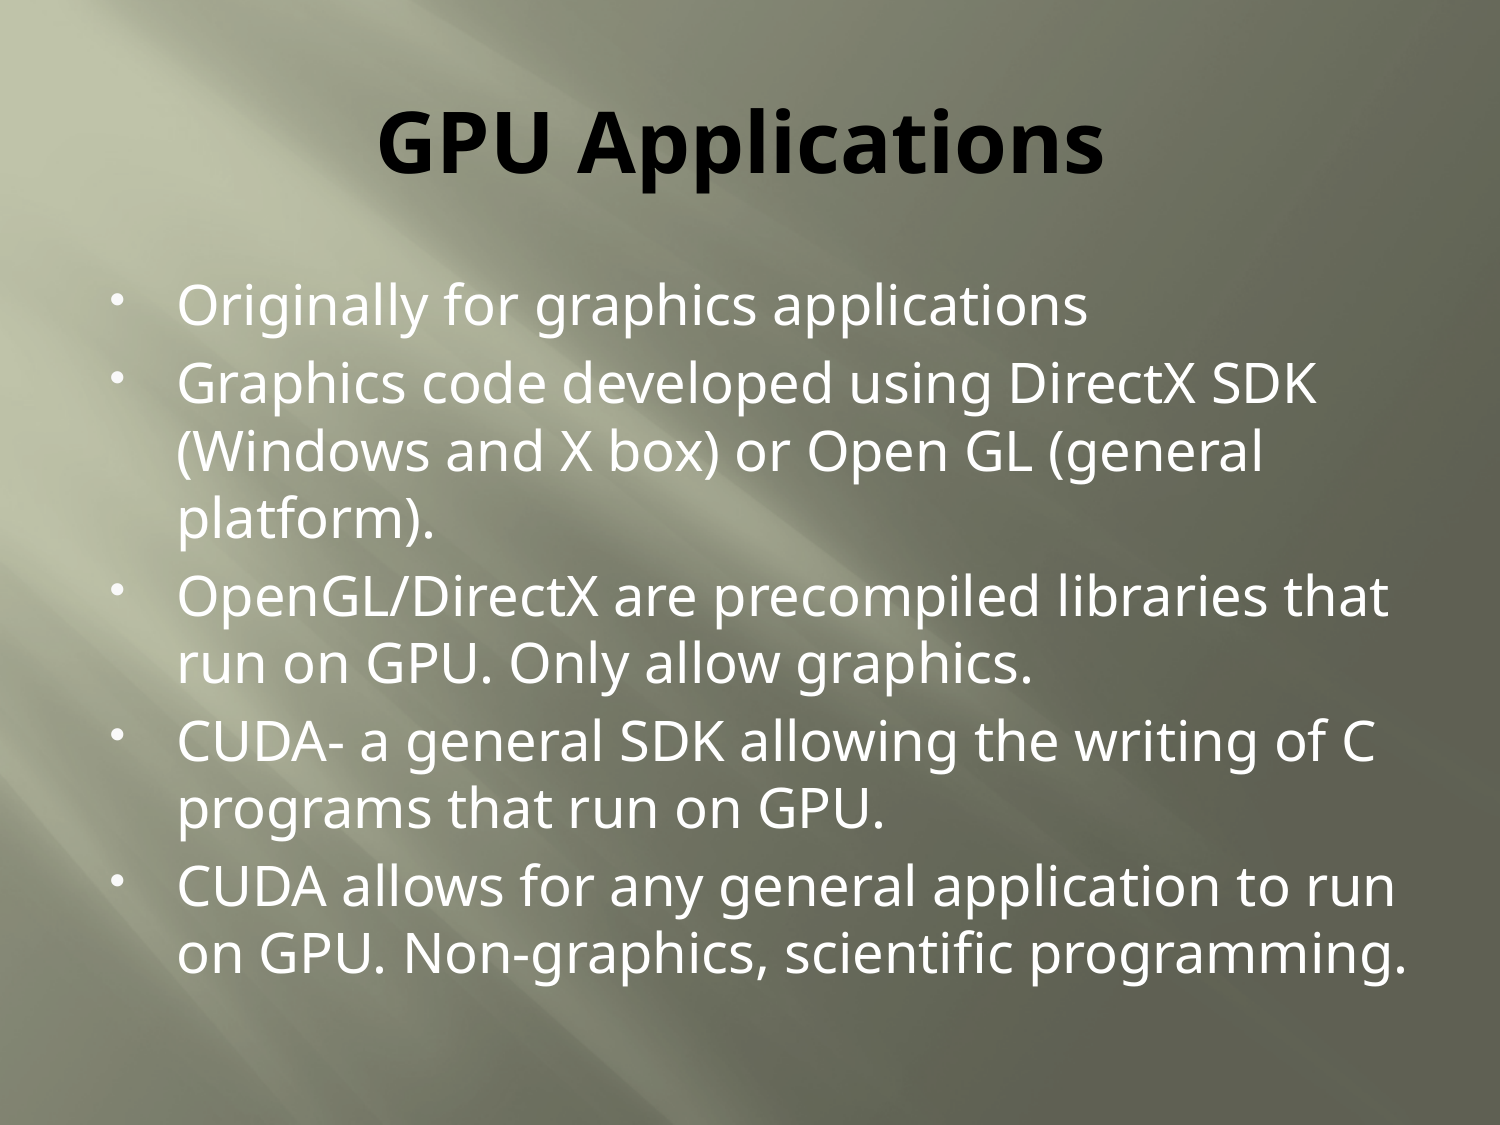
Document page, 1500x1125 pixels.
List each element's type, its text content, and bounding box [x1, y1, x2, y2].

list Originally for graphics applications Graphics code developed using DirectX SDK (Windows and X box) or Open GL (general platform). OpenGL/DirectX are precompiled libraries that run on GPU. Only allow graphics. CUDA- a general SDK allowing the writing of C programs that run on GPU. CUDA allows for any general application to run on GPU. Non-graphics, scientific programming. [75, 262, 1425, 1035]
title GPU Applications [75, 45, 1425, 233]
